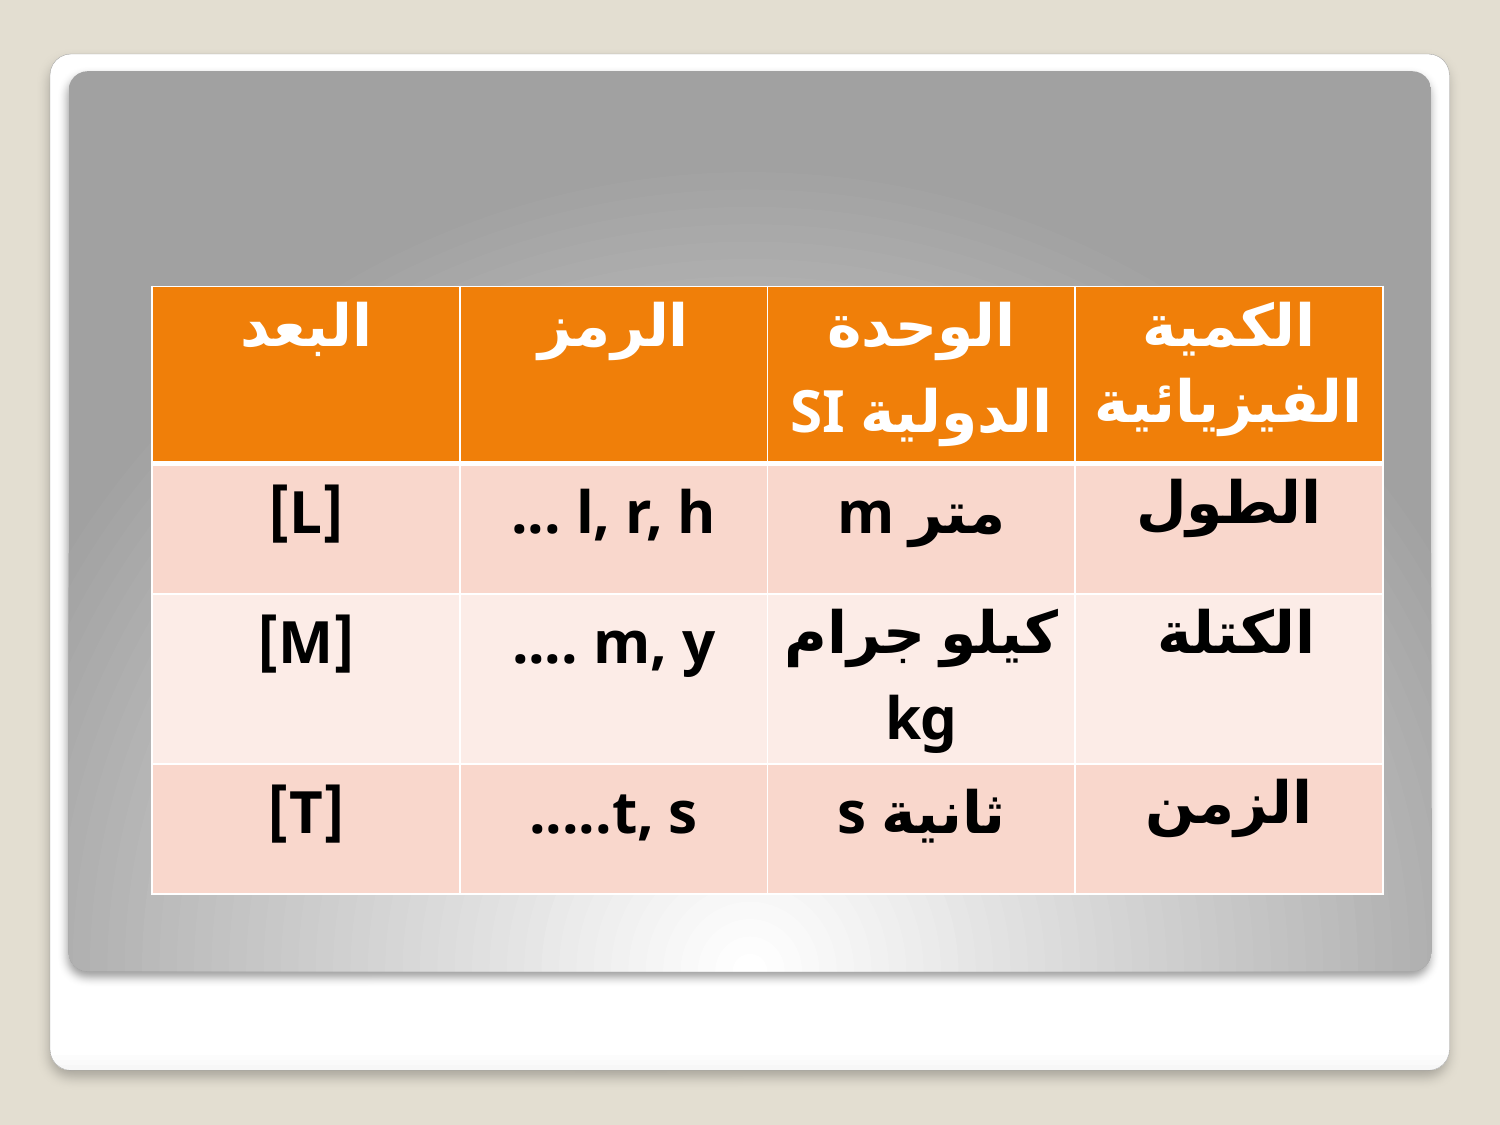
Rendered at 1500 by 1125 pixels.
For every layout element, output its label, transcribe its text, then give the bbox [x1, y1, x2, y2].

table_cell [M] [153, 595, 459, 763]
table_cell l, r, h ... [461, 466, 767, 593]
table_cell متر m [768, 466, 1074, 593]
table_cell [T] [153, 765, 459, 893]
table_cell كيلو جرام kg [768, 595, 1074, 763]
table_cell m, y .... [461, 595, 767, 763]
table_cell الكتلة [1076, 595, 1382, 763]
table_header الوحدة الدولية SI [768, 287, 1074, 461]
table_cell ثانية s [768, 765, 1074, 893]
table_header الرمز [461, 287, 767, 461]
table_cell الطول [1076, 466, 1382, 593]
table_header البعد [153, 287, 459, 461]
table_cell الزمن [1076, 765, 1382, 893]
table_header الكمية الفيزيائية [1076, 287, 1382, 461]
table_cell t, s..... [461, 765, 767, 893]
table_cell [L] [153, 466, 459, 593]
